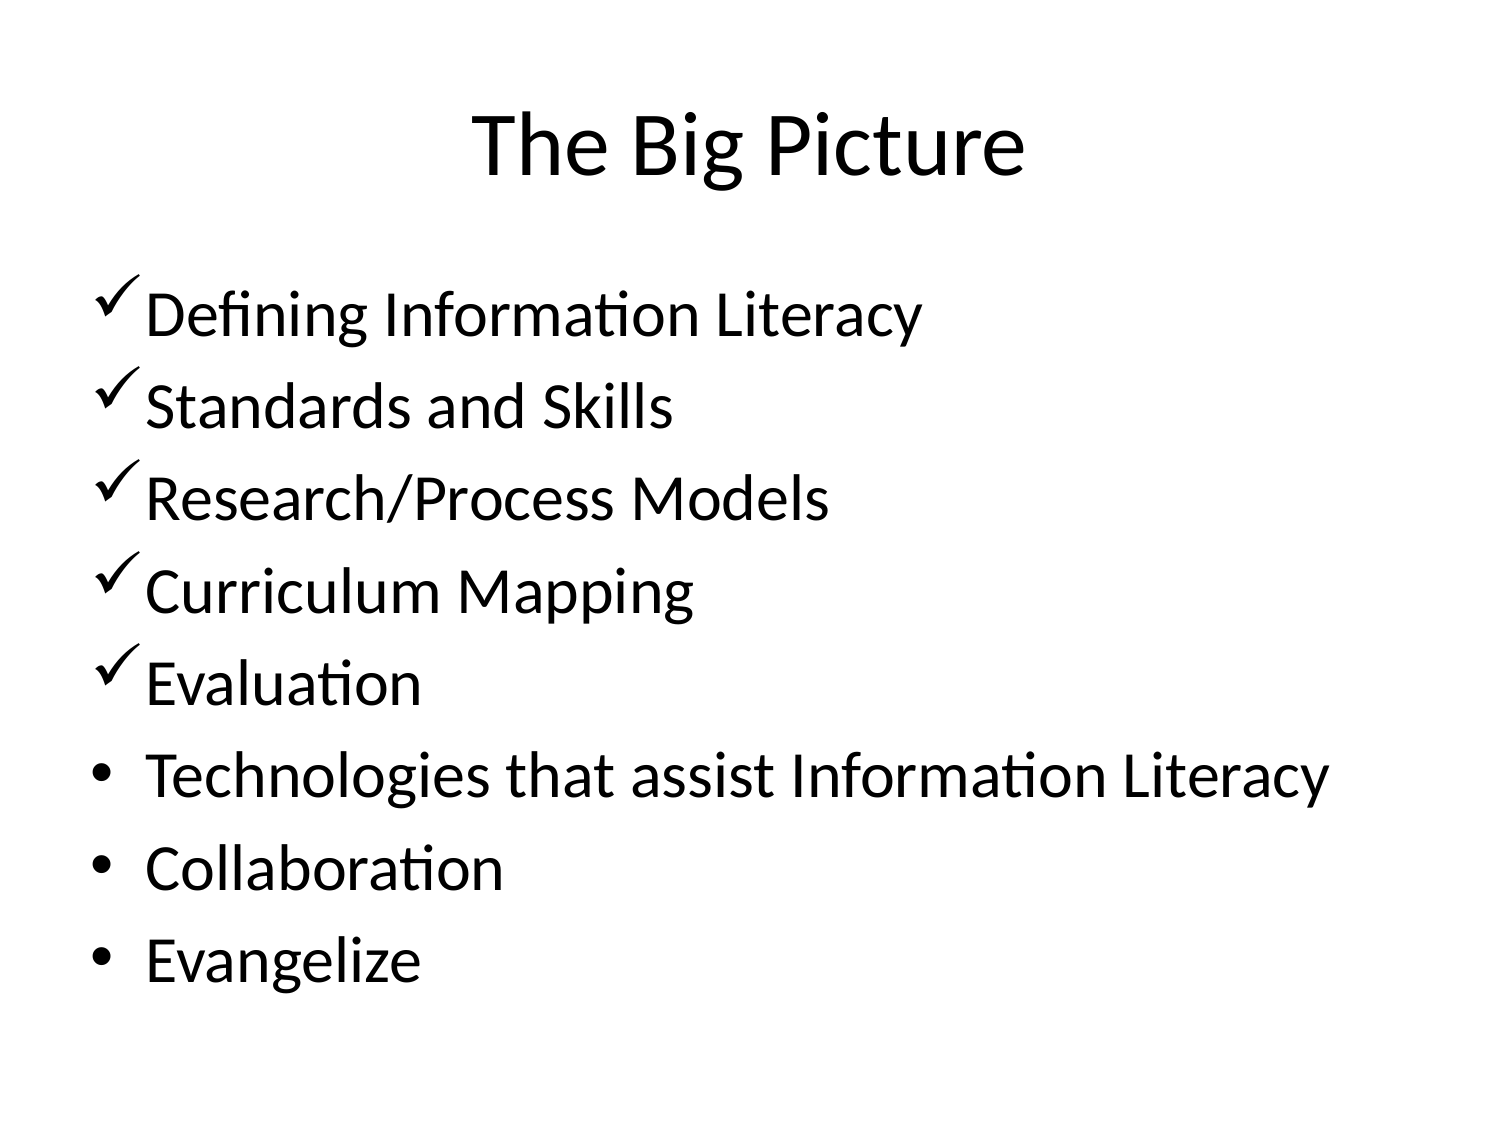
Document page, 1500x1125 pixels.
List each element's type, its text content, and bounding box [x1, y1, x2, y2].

list Defining Information Literacy Standards and Skills Research/Process Models Curriculum Mapping Evaluation Technologies that assist Information Literacy Collaboration Evangelize [75, 262, 1425, 1005]
title The Big Picture [75, 45, 1425, 233]
